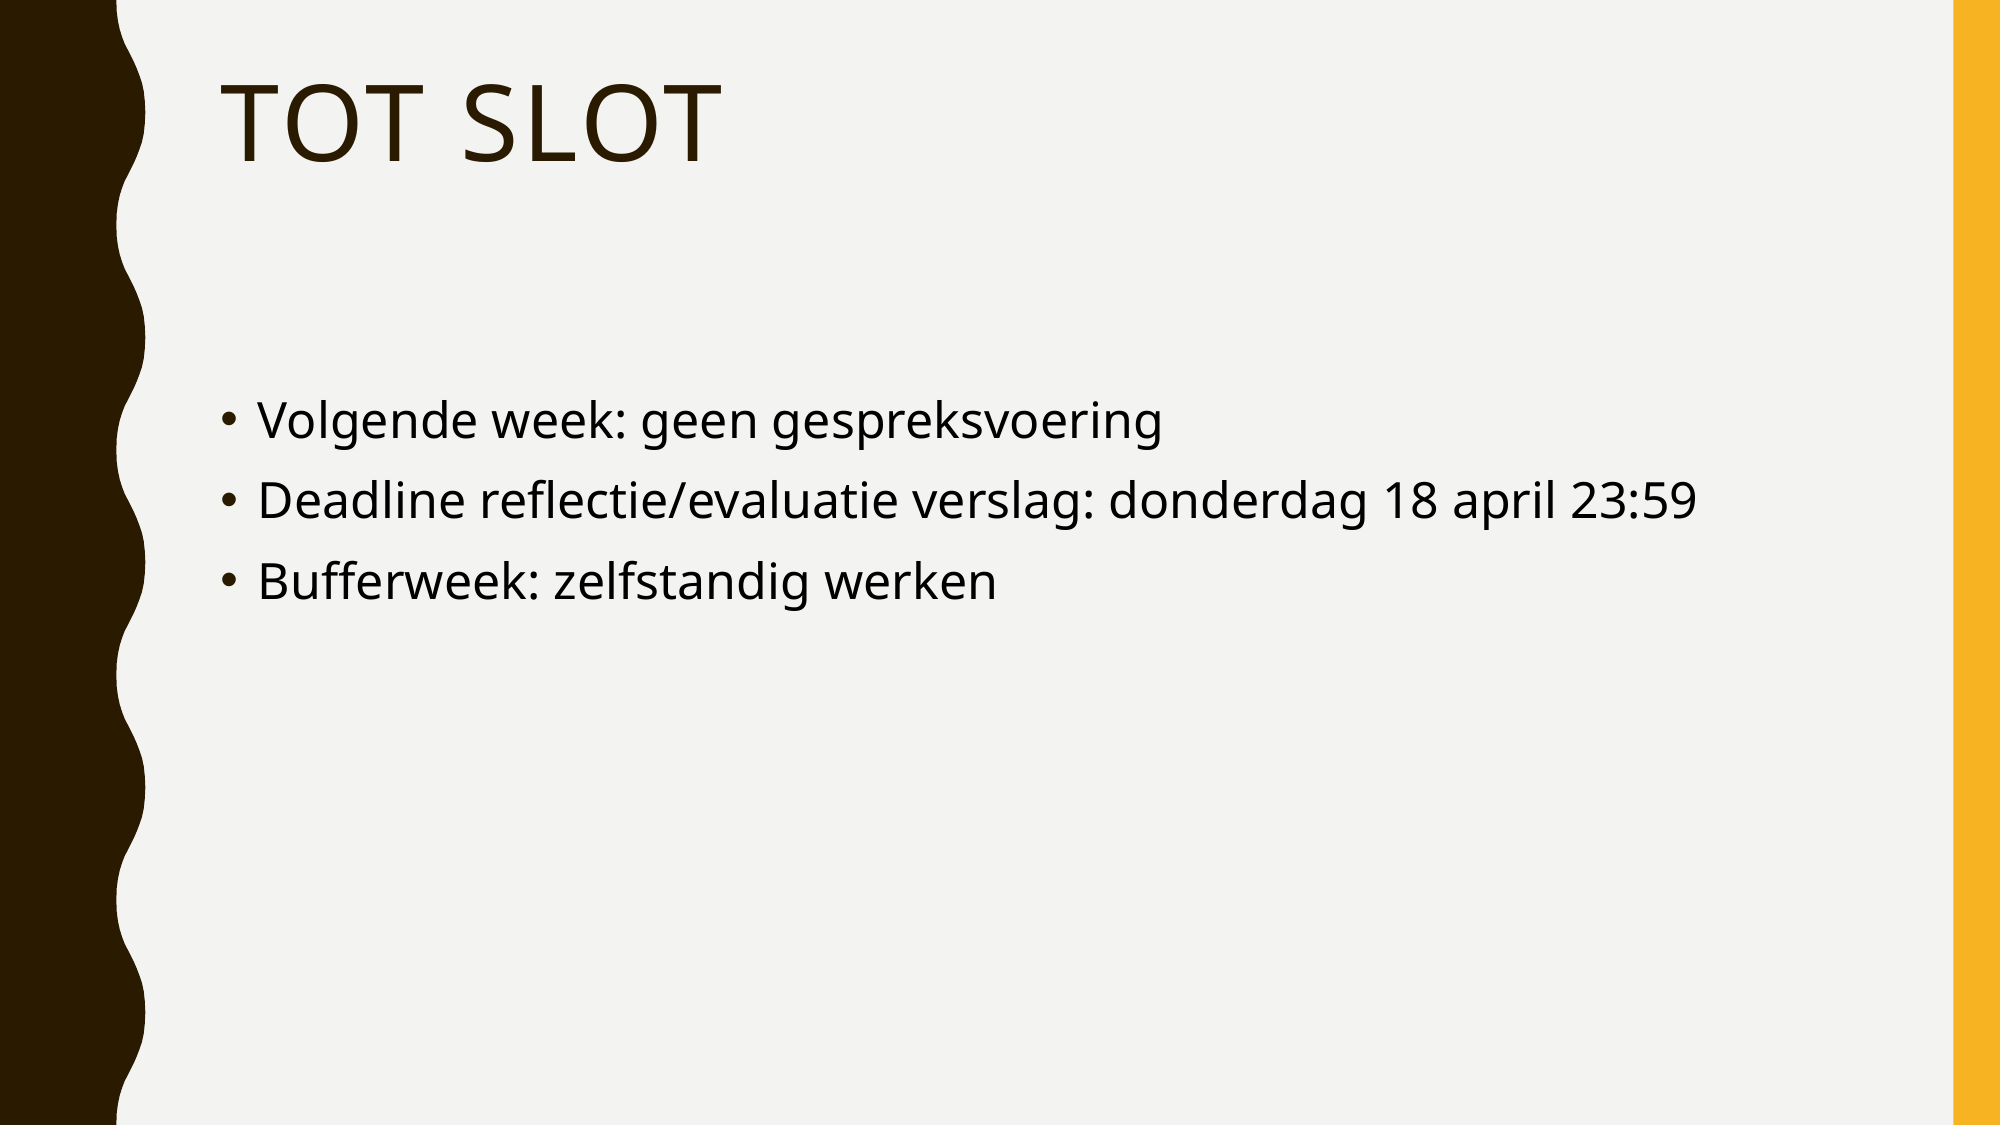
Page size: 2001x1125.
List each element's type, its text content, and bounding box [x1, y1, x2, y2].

list Volgende week: geen gespreksvoering Deadline reflectie/evaluatie verslag: donderdag 18 april 23:59 Bufferweek: zelfstandig werken [205, 375, 1875, 965]
title Tot slot [205, 62, 1875, 308]
